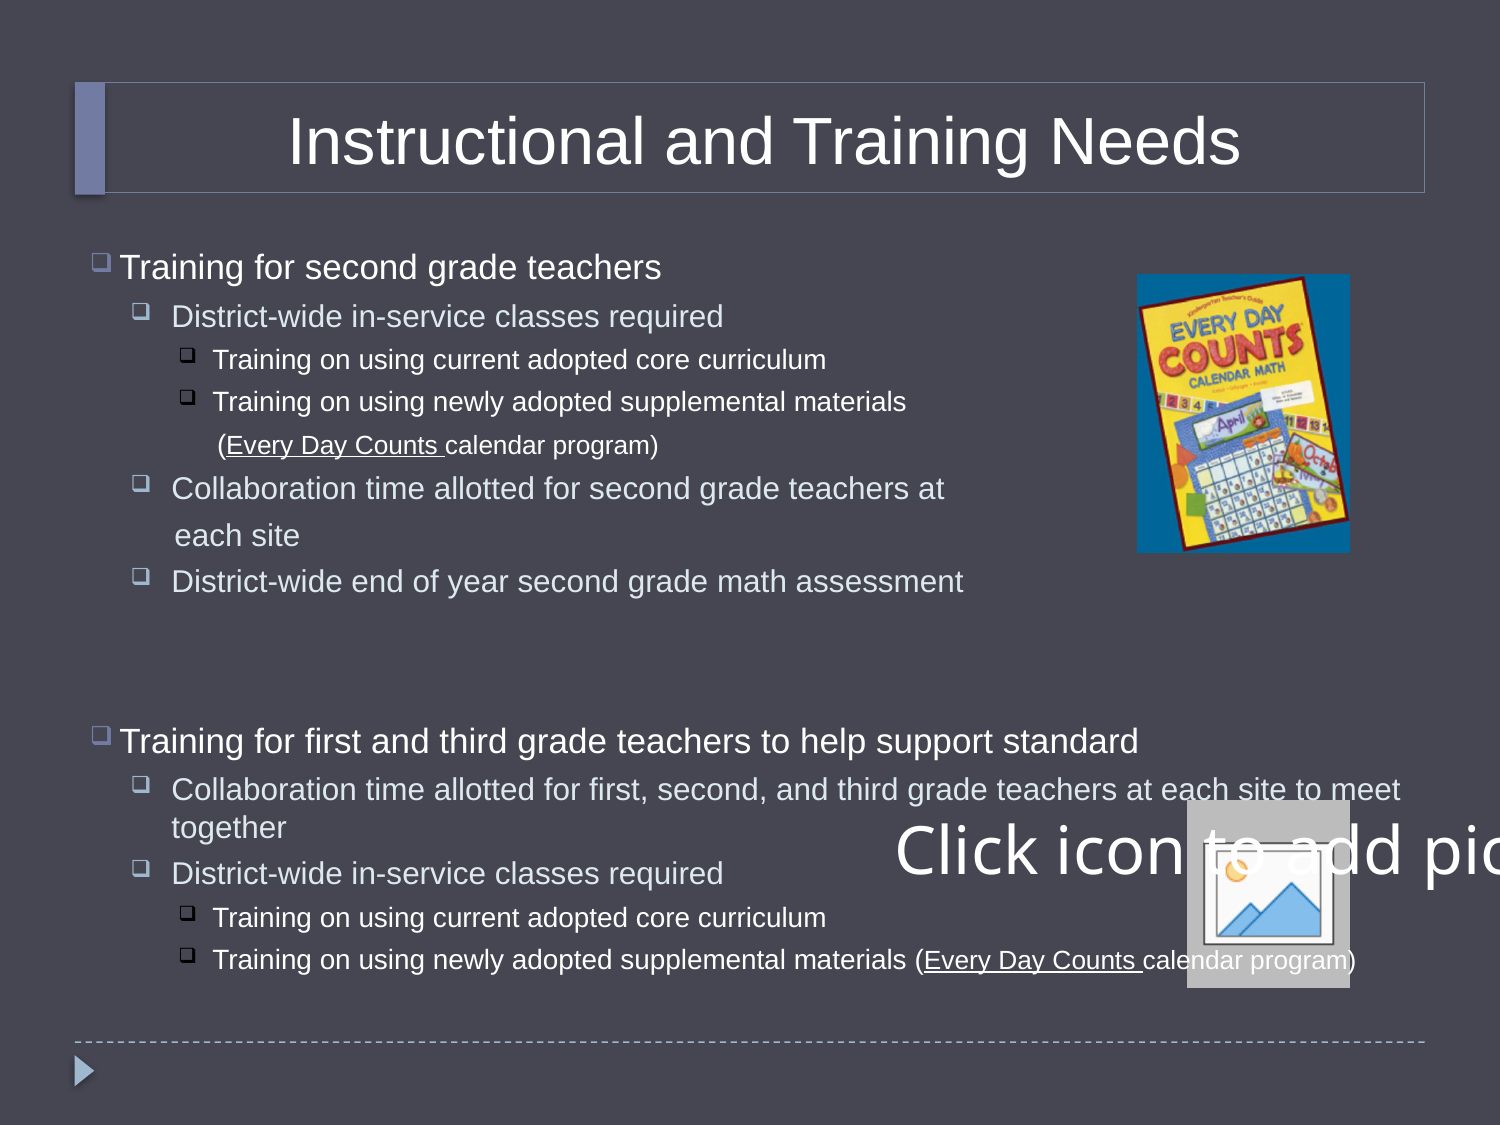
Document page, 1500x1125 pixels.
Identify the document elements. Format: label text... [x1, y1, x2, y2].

picture [1187, 799, 1351, 989]
title Instructional and Training Needs [75, 82, 1425, 193]
list Training for second grade teachers District-wide in-service classes required Training on using current adopted core curriculum Training on using newly adopted supplemental materials (Every Day Counts calendar program) Collaboration time allotted for second grade teachers at each site District-wide end of year second grade math assessment Training for first and third grade teachers to help support standard Collaboration time allotted for first, second, and third grade teachers at each site to meet together District-wide in-service classes required Training on using current adopted core curriculum Training on using newly adopted supplemental materials (Every Day Counts calendar program) [75, 237, 1425, 988]
picture [1137, 277, 1351, 554]
